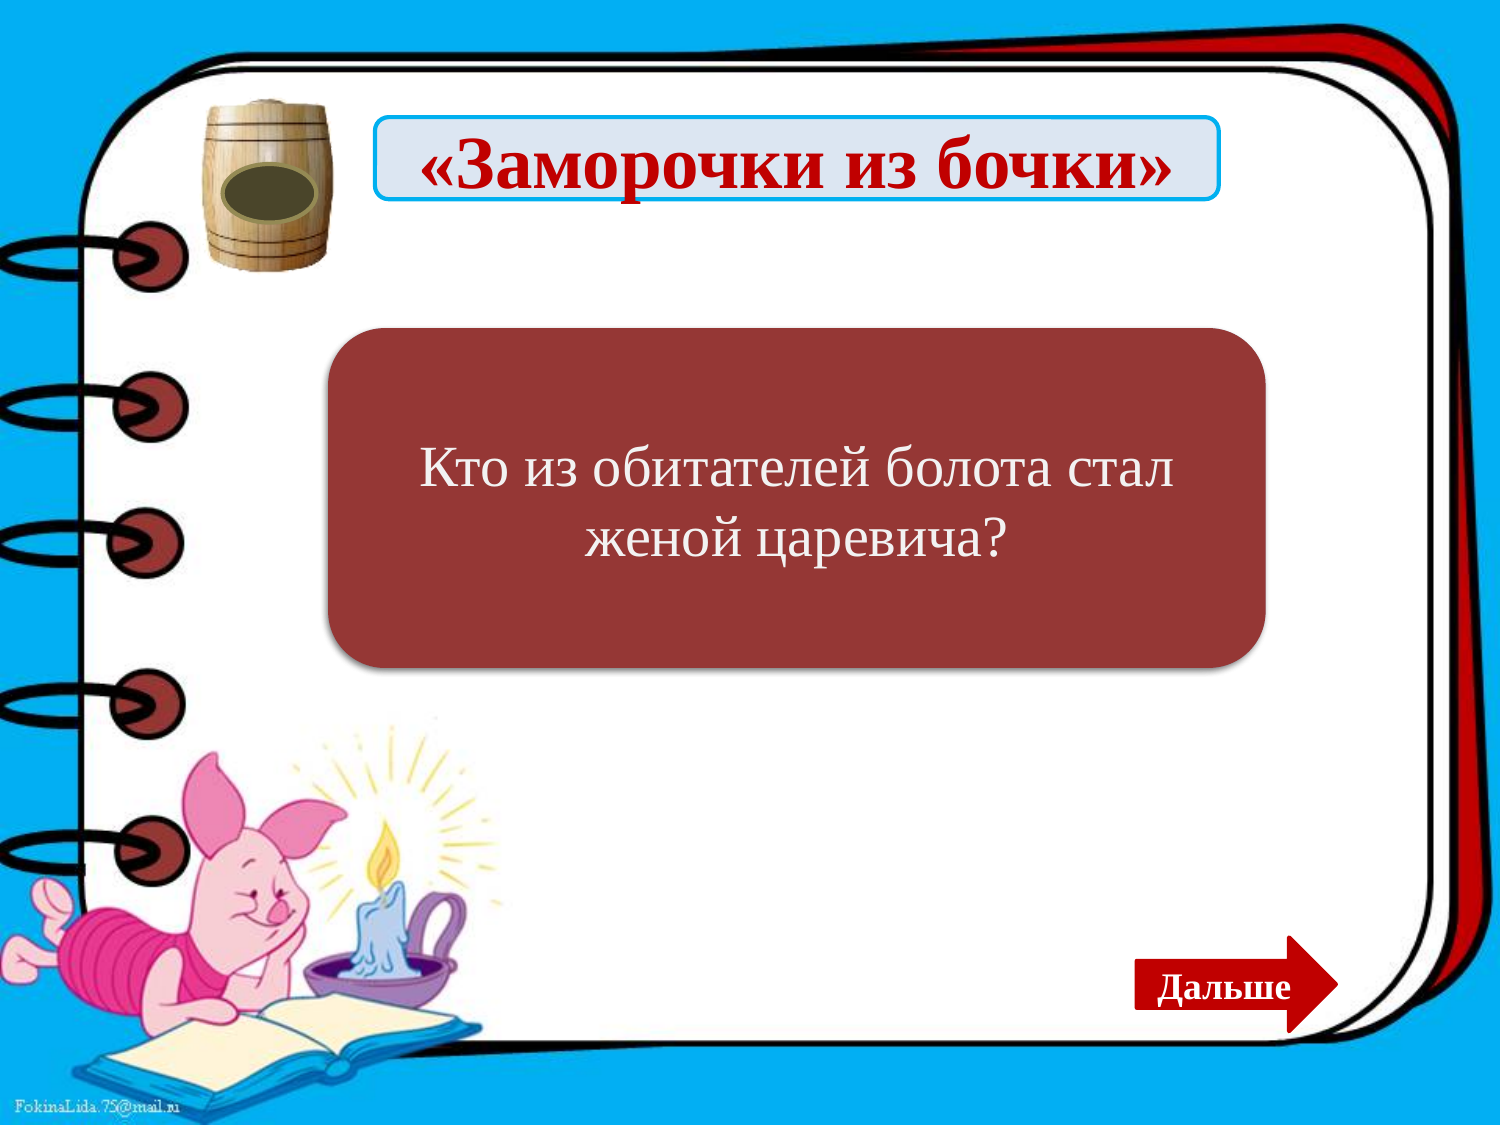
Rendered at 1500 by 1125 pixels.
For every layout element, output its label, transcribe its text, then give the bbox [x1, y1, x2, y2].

text_box «Заморочки из бочки» [372, 115, 1221, 202]
picture [0, 23, 1492, 1125]
text_box [326, 326, 1268, 671]
text_box Дальше [1134, 935, 1338, 1034]
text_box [187, 93, 352, 280]
